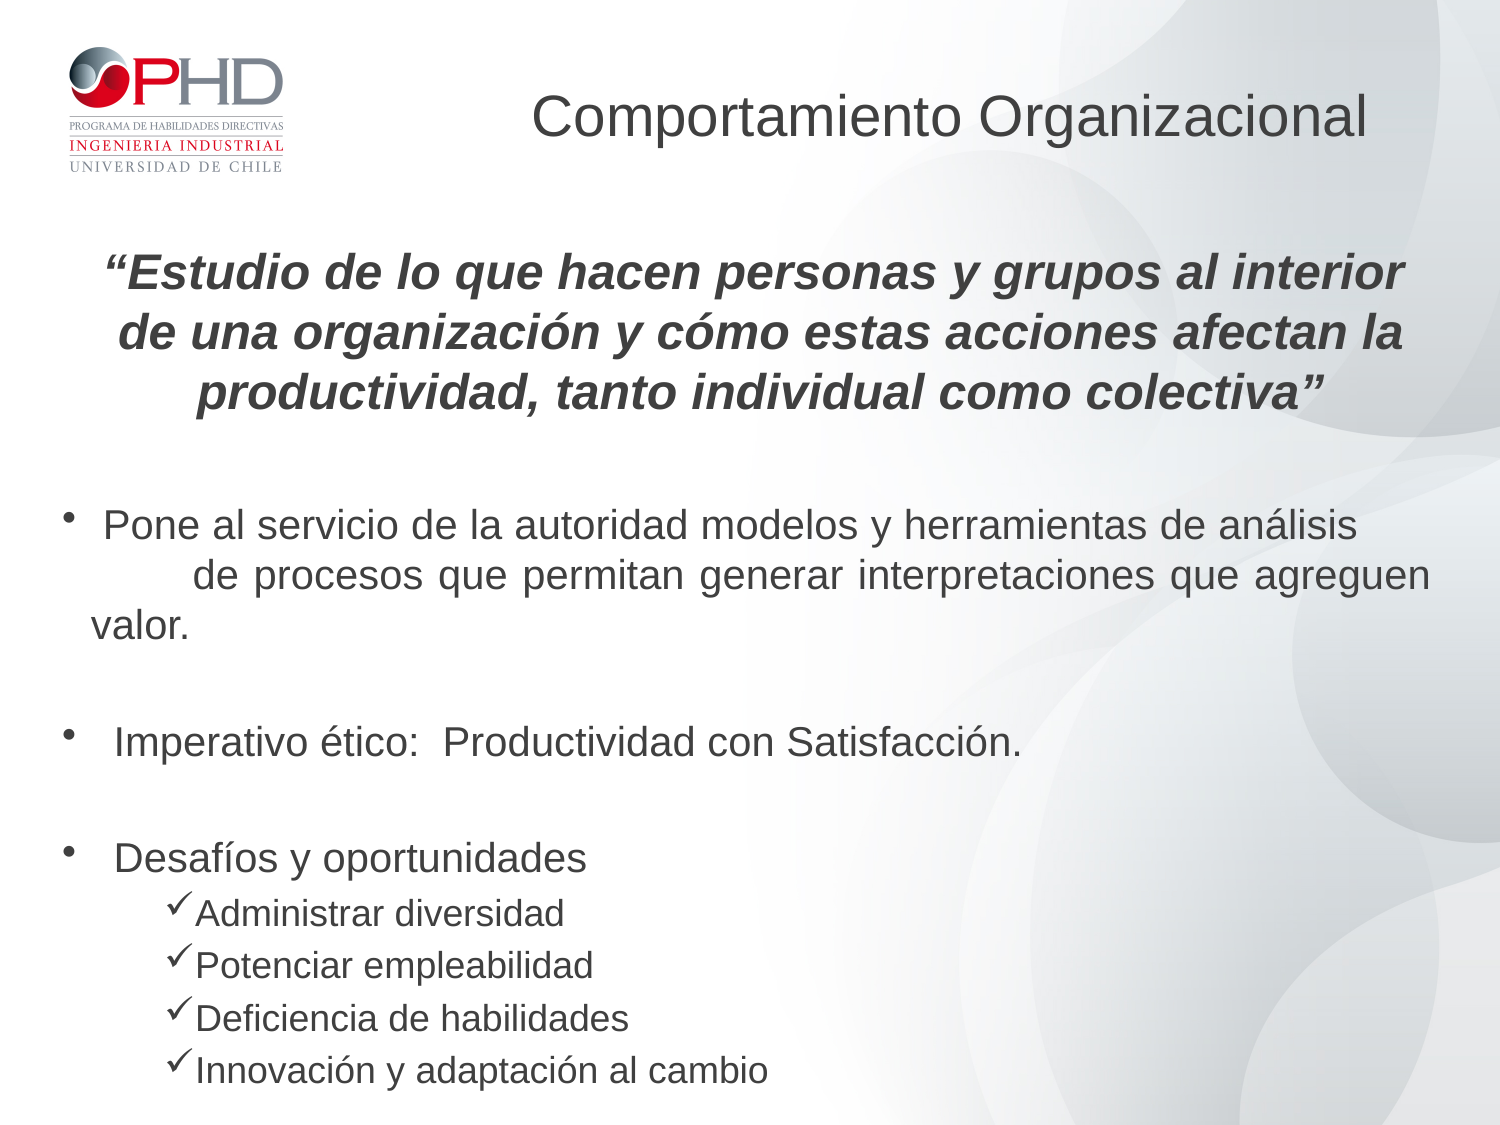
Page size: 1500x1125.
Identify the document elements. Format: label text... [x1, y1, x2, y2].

subtitle “Estudio de lo que hacen personas y grupos al interior de una organización y cómo estas acciones afectan la productividad, tanto individual como colectiva” Pone al servicio de la autoridad modelos y herramientas de análisis de procesos que permitan generar interpretaciones que agreguen valor. Imperativo ético: Productividad con Satisfacción. Desafíos y oportunidades Administrar diversidad Potenciar empleabilidad Deficiencia de habilidades Innovación y adaptación al cambio [46, 231, 1448, 1071]
picture [0, 0, 1500, 1125]
title Comportamiento Organizacional [312, 77, 1500, 150]
